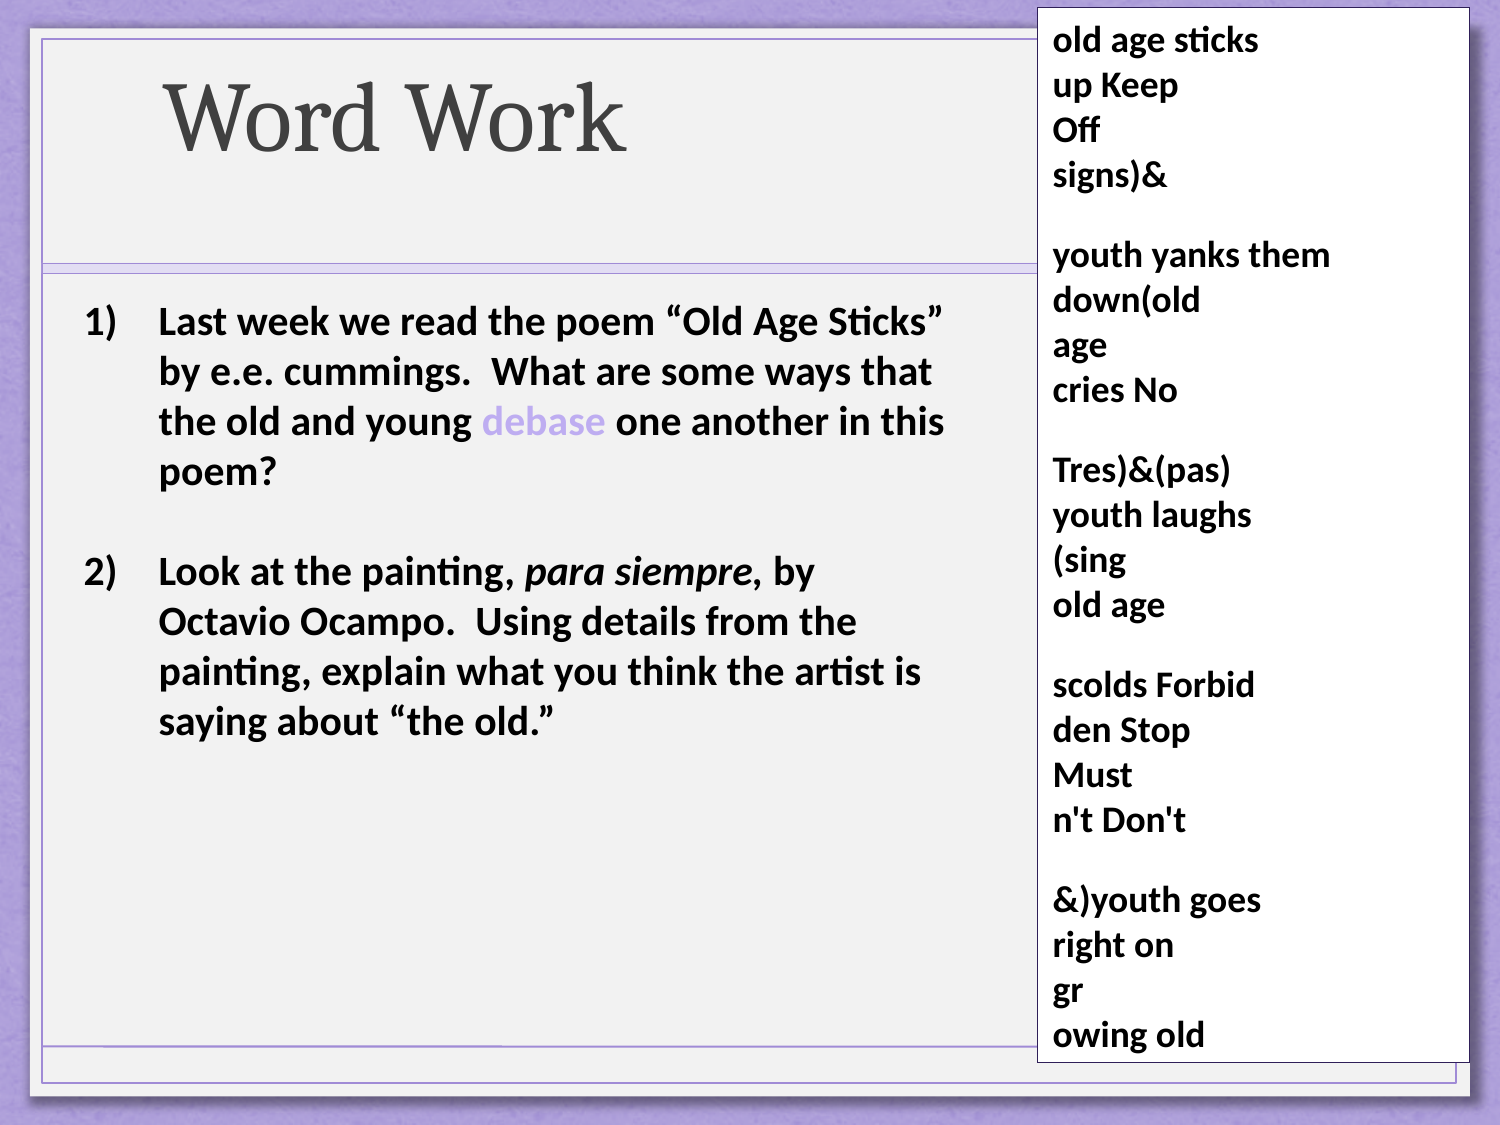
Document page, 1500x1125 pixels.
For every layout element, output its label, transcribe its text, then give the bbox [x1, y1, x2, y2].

text_box old age sticks up Keep Off signs)& youth yanks them down(old age cries No Tres)&(pas) youth laughs (sing old age scolds Forbid den Stop Must n't Don't &)youth goes right on gr owing old [1037, 7, 1470, 1063]
text_box Last week we read the poem “Old Age Sticks” by e.e. cummings. What are some ways that the old and young debase one another in this poem? Look at the painting, para siempre, by Octavio Ocampo. Using details from the painting, explain what you think the artist is saying about “the old.” [68, 286, 970, 802]
title Word Work [21, 1, 769, 222]
